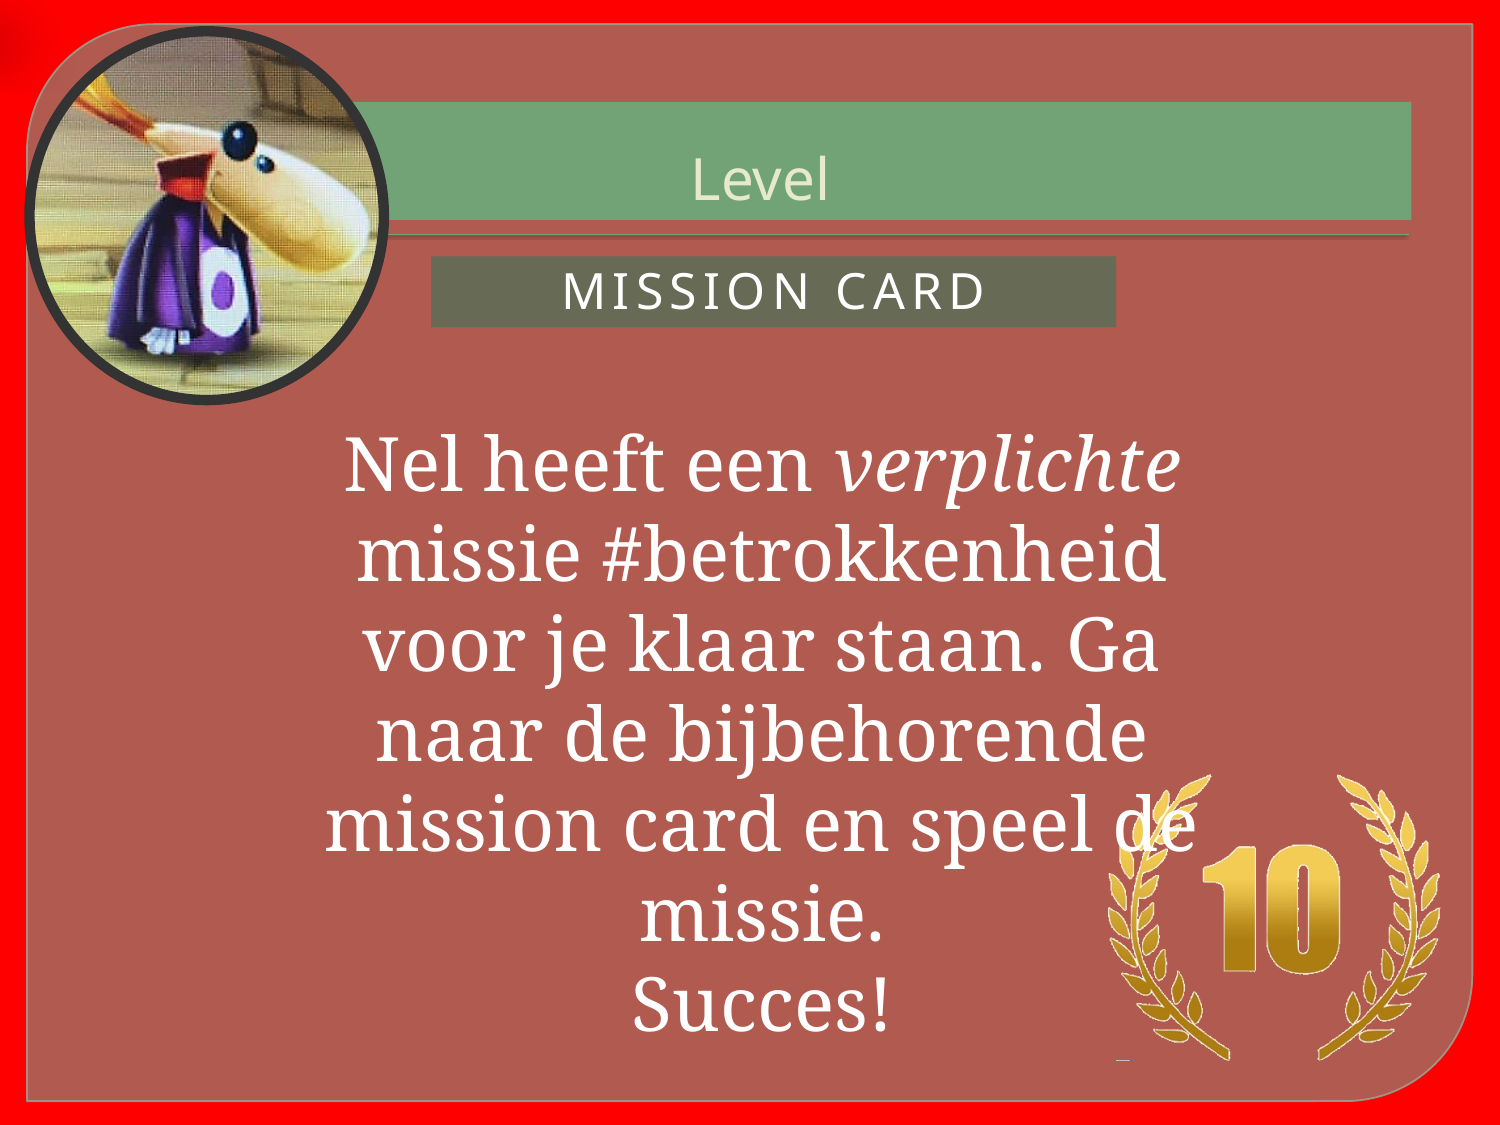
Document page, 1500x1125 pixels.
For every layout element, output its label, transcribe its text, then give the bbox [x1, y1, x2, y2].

title Level [390, 101, 1412, 220]
text_box Nel heeft een verplichte missie #betrokkenheid voor je klaar staan. Ga naar de bijbehorende mission card en speel de missie. Succes! [282, 408, 1243, 1054]
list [29, 31, 385, 401]
text_box Mission card [431, 256, 1117, 328]
picture [1104, 762, 1442, 1061]
